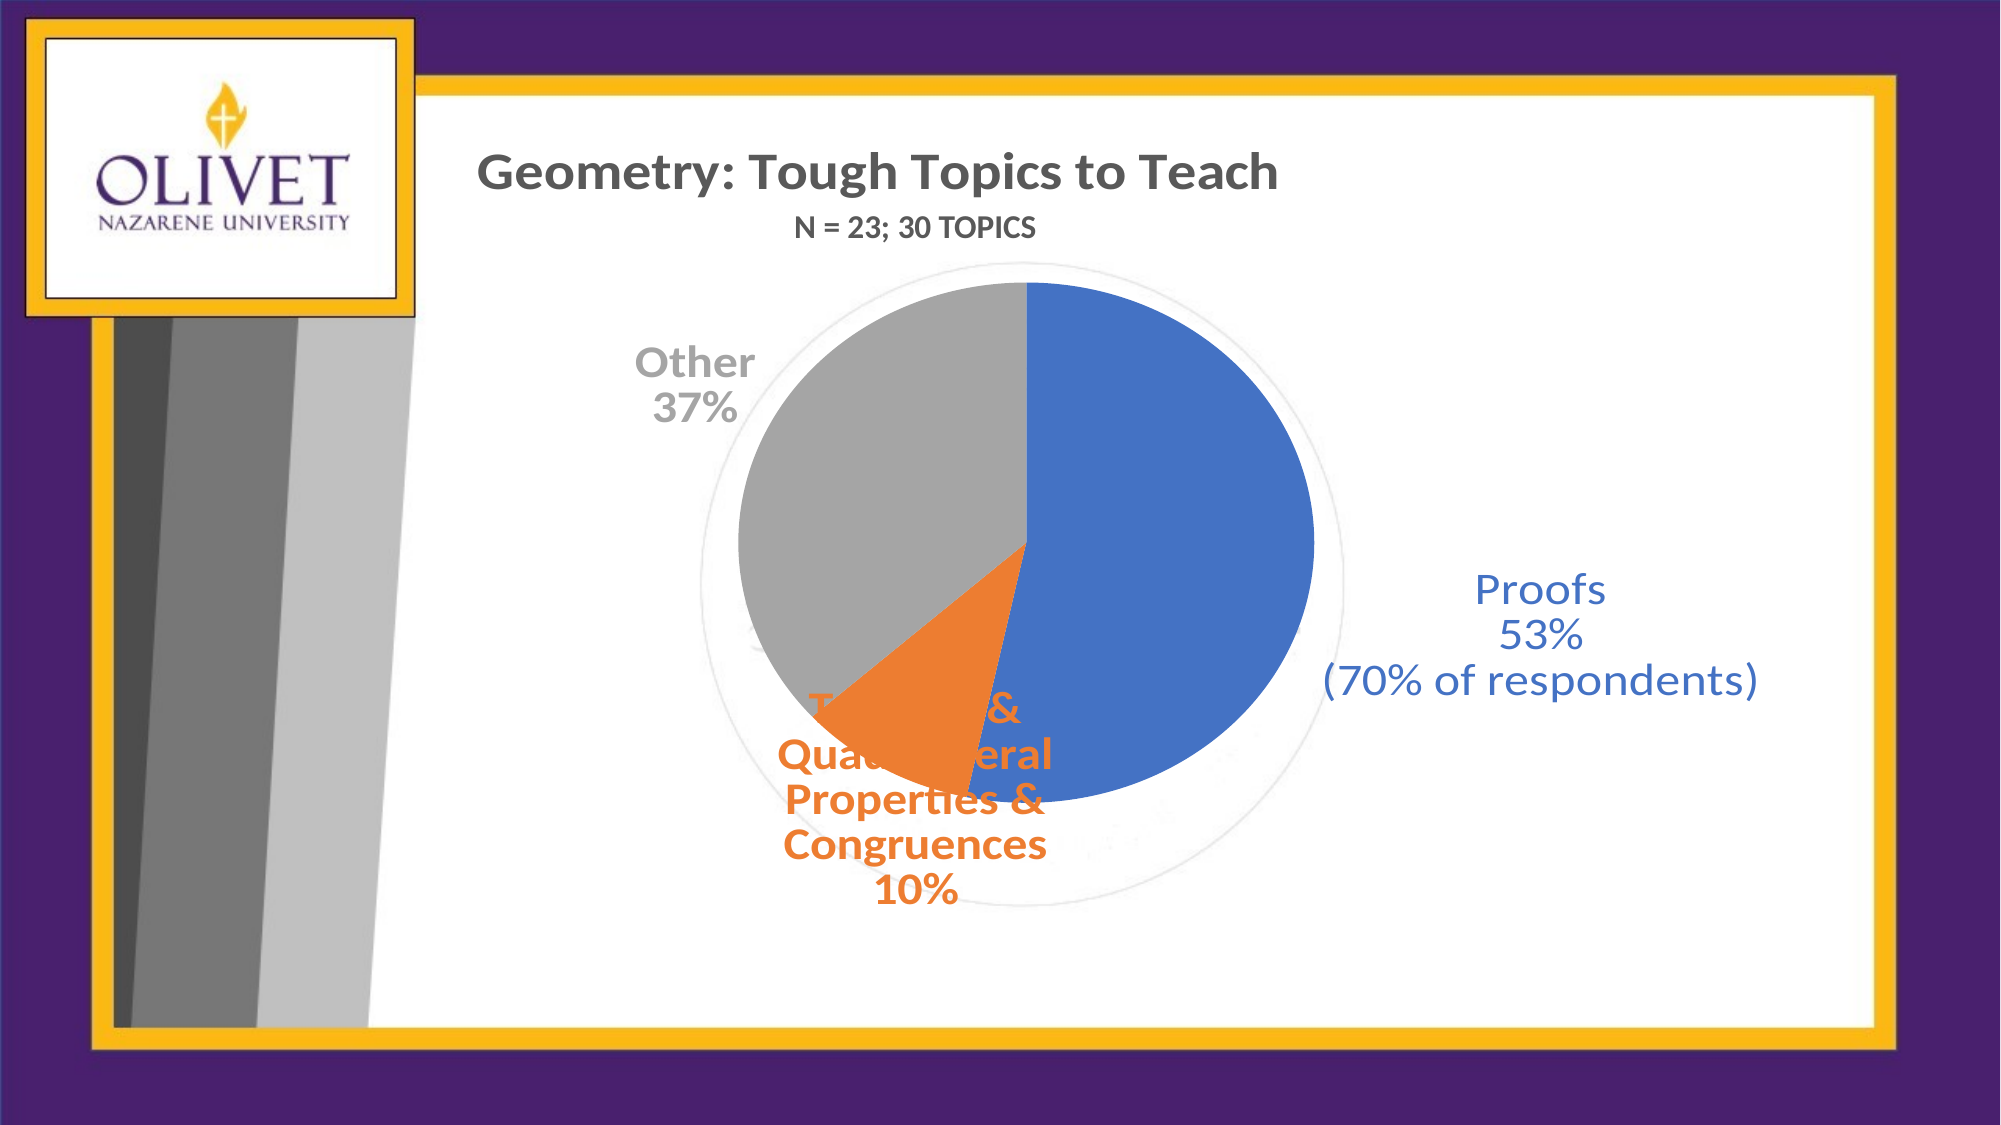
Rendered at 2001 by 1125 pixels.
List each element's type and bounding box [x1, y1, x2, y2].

chart [163, 124, 1889, 1001]
picture [0, 0, 2001, 1125]
